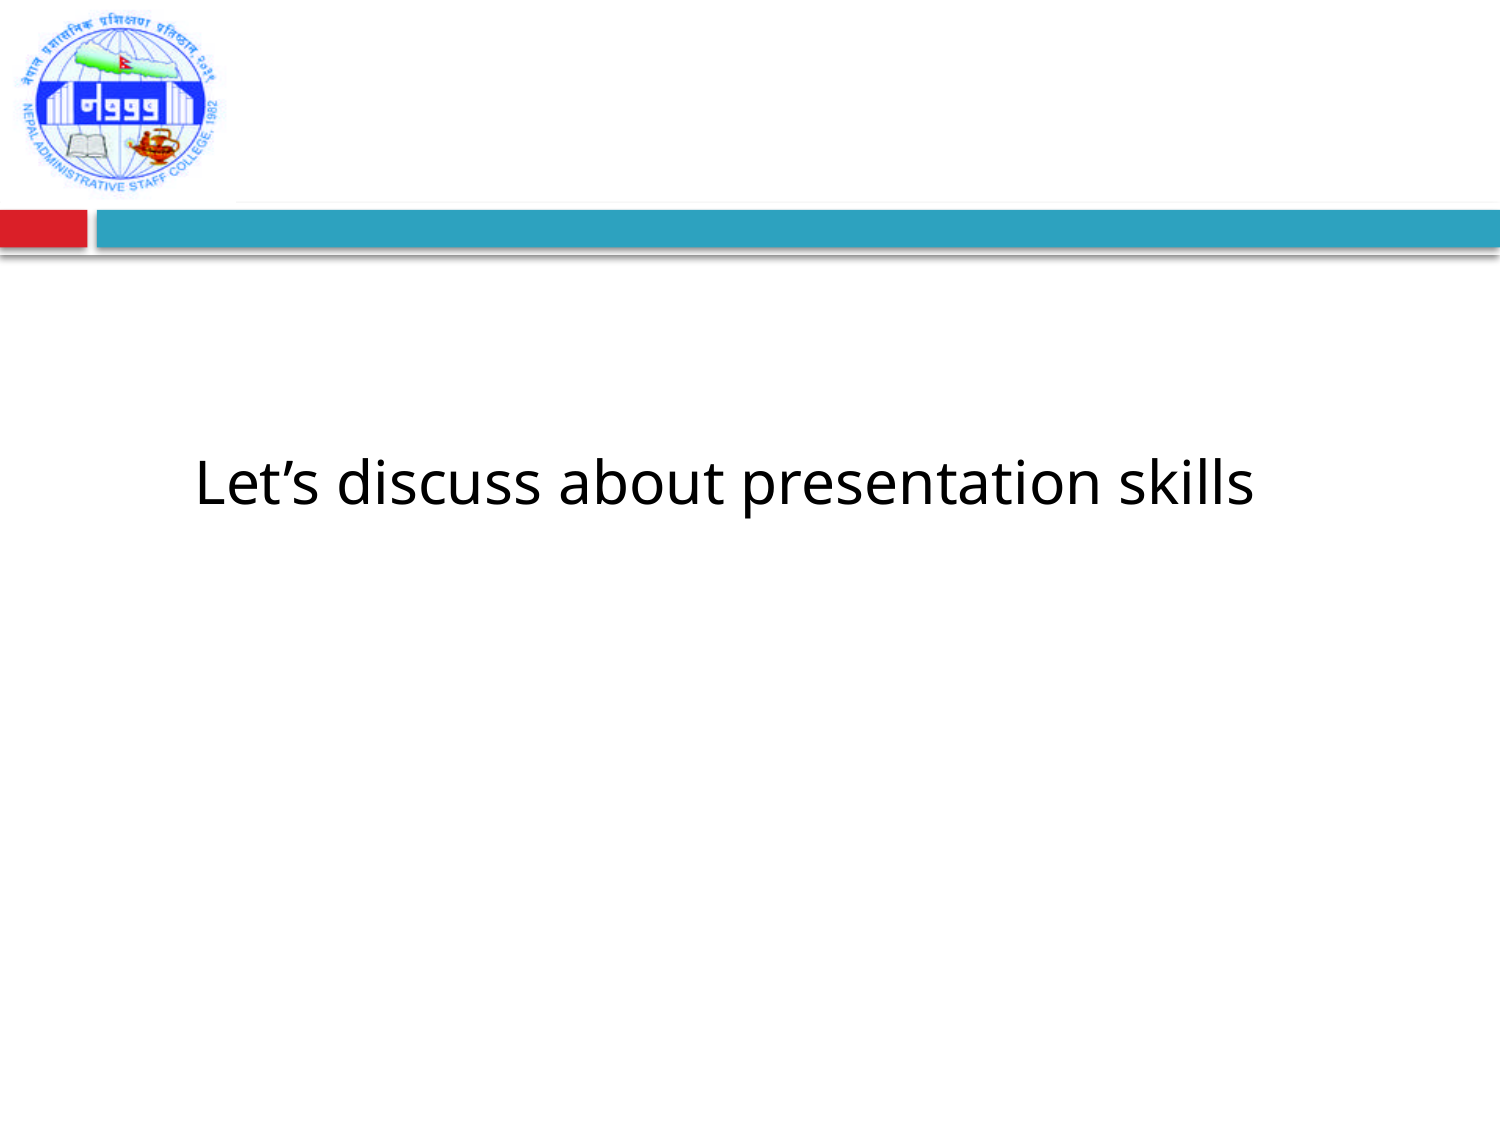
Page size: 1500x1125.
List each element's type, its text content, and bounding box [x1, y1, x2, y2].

picture [1, 0, 236, 208]
list Let’s discuss about presentation skills [100, 262, 1438, 1000]
